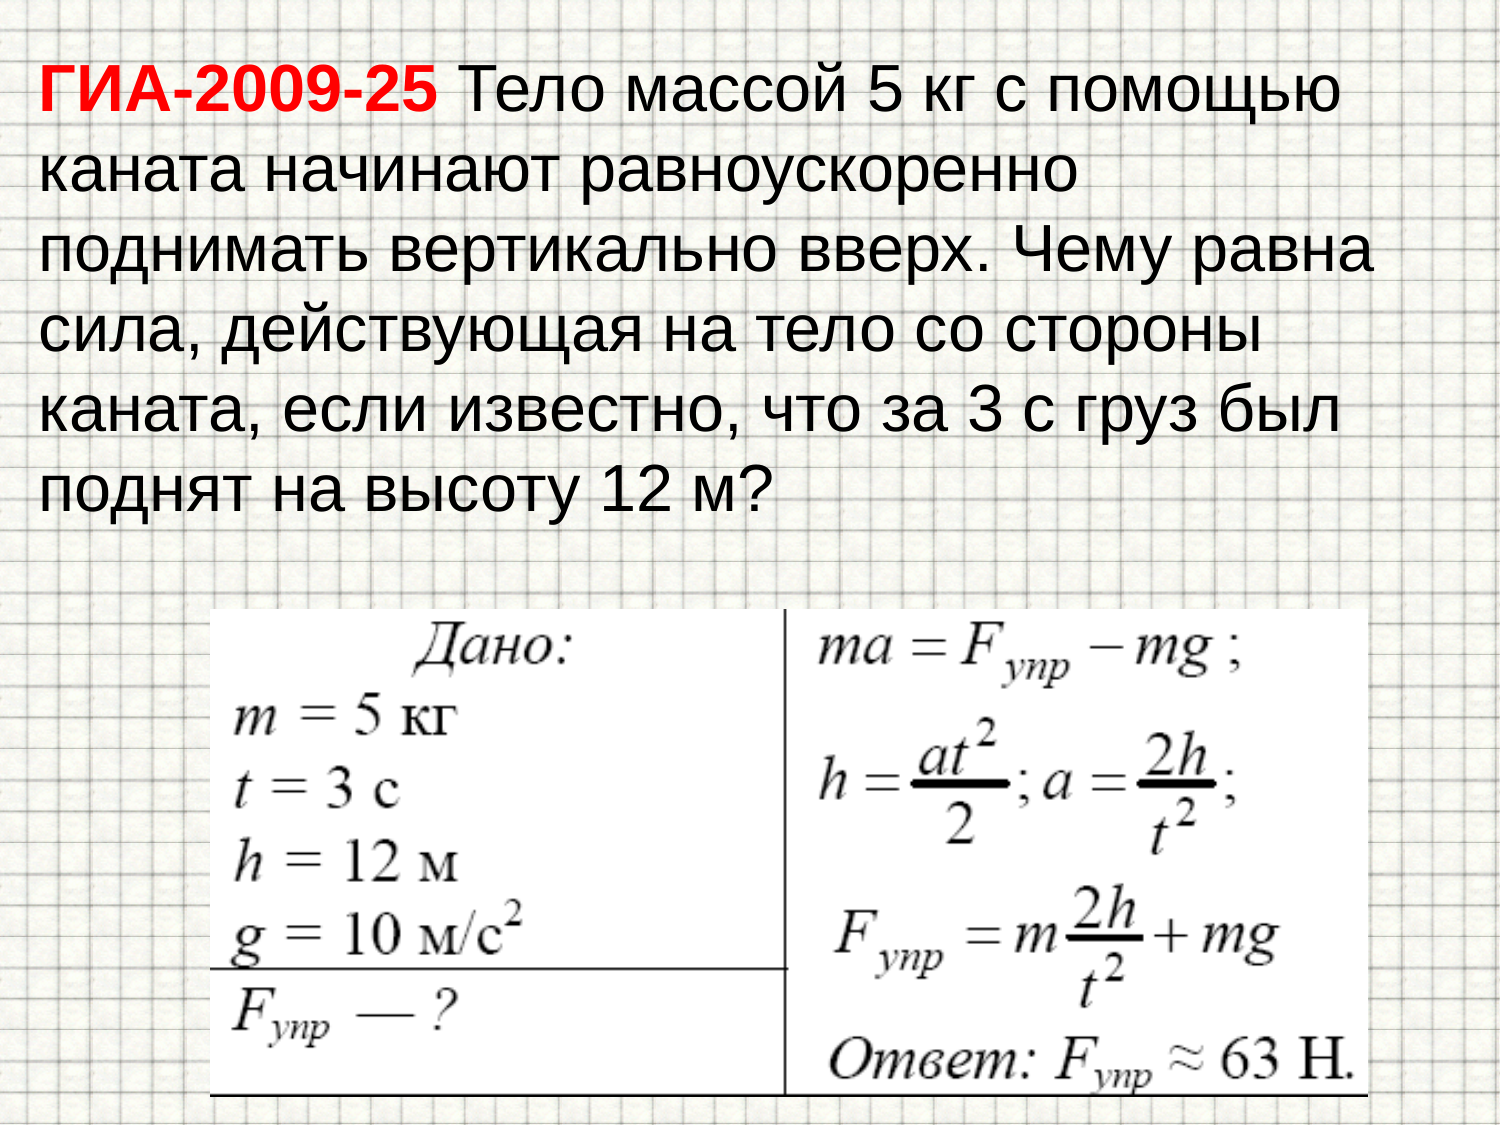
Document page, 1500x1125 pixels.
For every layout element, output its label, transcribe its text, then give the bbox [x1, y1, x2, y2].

title ГИА-2009-25 Тело массой 5 кг с помощью каната начинают равноускоренно поднимать вертикально вверх. Чему равна сила, действующая на тело со стороны каната, если известно, что за 3 с груз был поднят на высоту 12 м? [23, 45, 1418, 525]
picture [0, 0, 1500, 1125]
